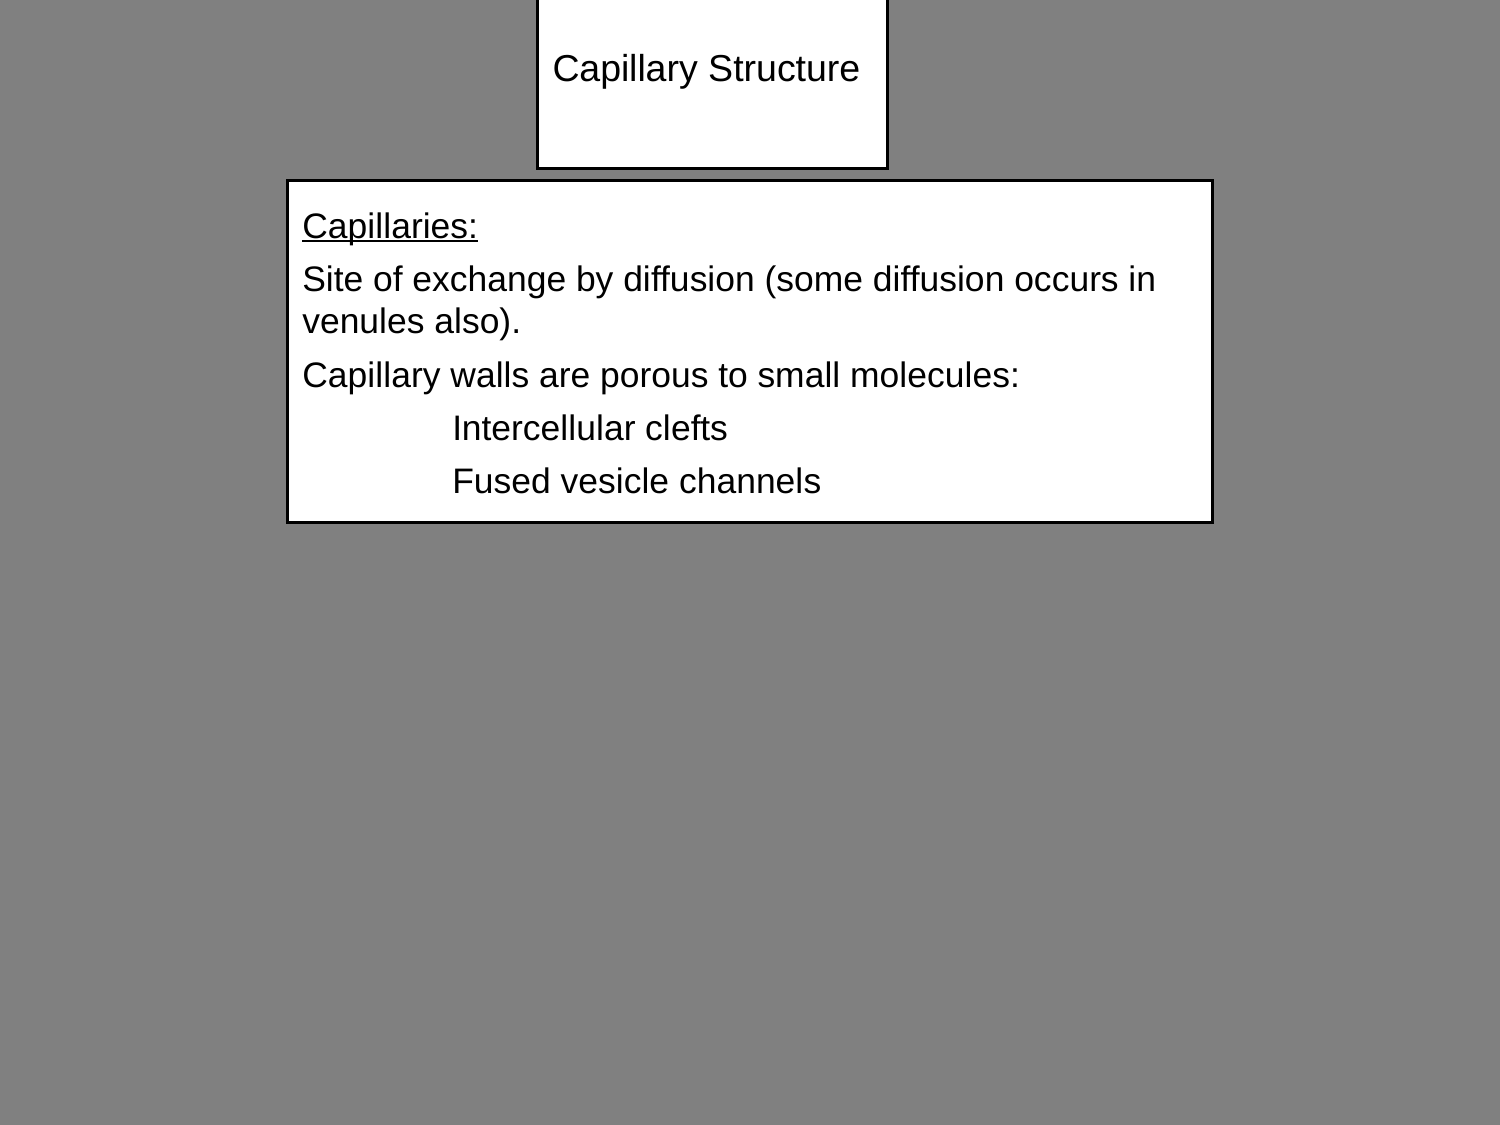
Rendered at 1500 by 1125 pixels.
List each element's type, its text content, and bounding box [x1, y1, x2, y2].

text_box Capillaries: Site of exchange by diffusion (some diffusion occurs in venules also). Capillary walls are porous to small molecules: Intercellular clefts Fused vesicle channels [287, 180, 1213, 523]
title Capillary Structure [536, 0, 889, 169]
